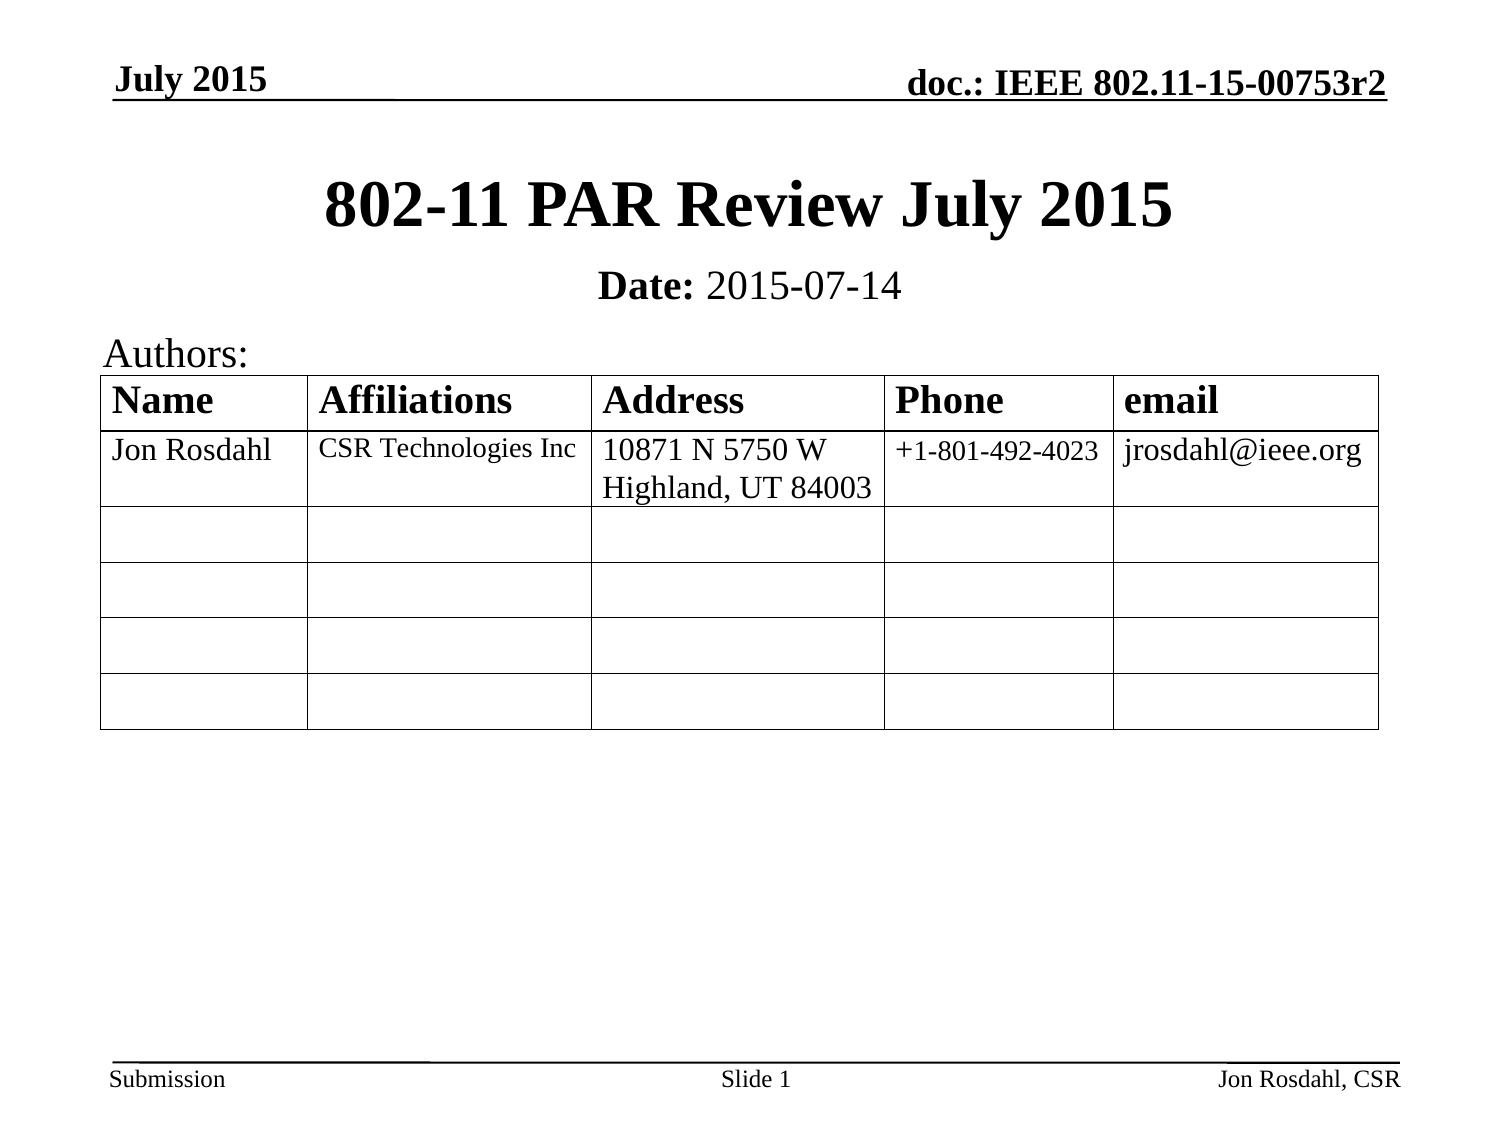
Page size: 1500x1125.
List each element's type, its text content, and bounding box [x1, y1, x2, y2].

slide_number Slide 1 [712, 1061, 800, 1123]
text_box Authors: [87, 318, 325, 373]
footer Jon Rosdahl, CSR [902, 1061, 1402, 1093]
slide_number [114, 54, 493, 100]
title 802-11 PAR Review July 2015 [112, 112, 1388, 249]
list Date: 2015-07-14 [112, 249, 1388, 316]
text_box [85, 374, 1407, 780]
